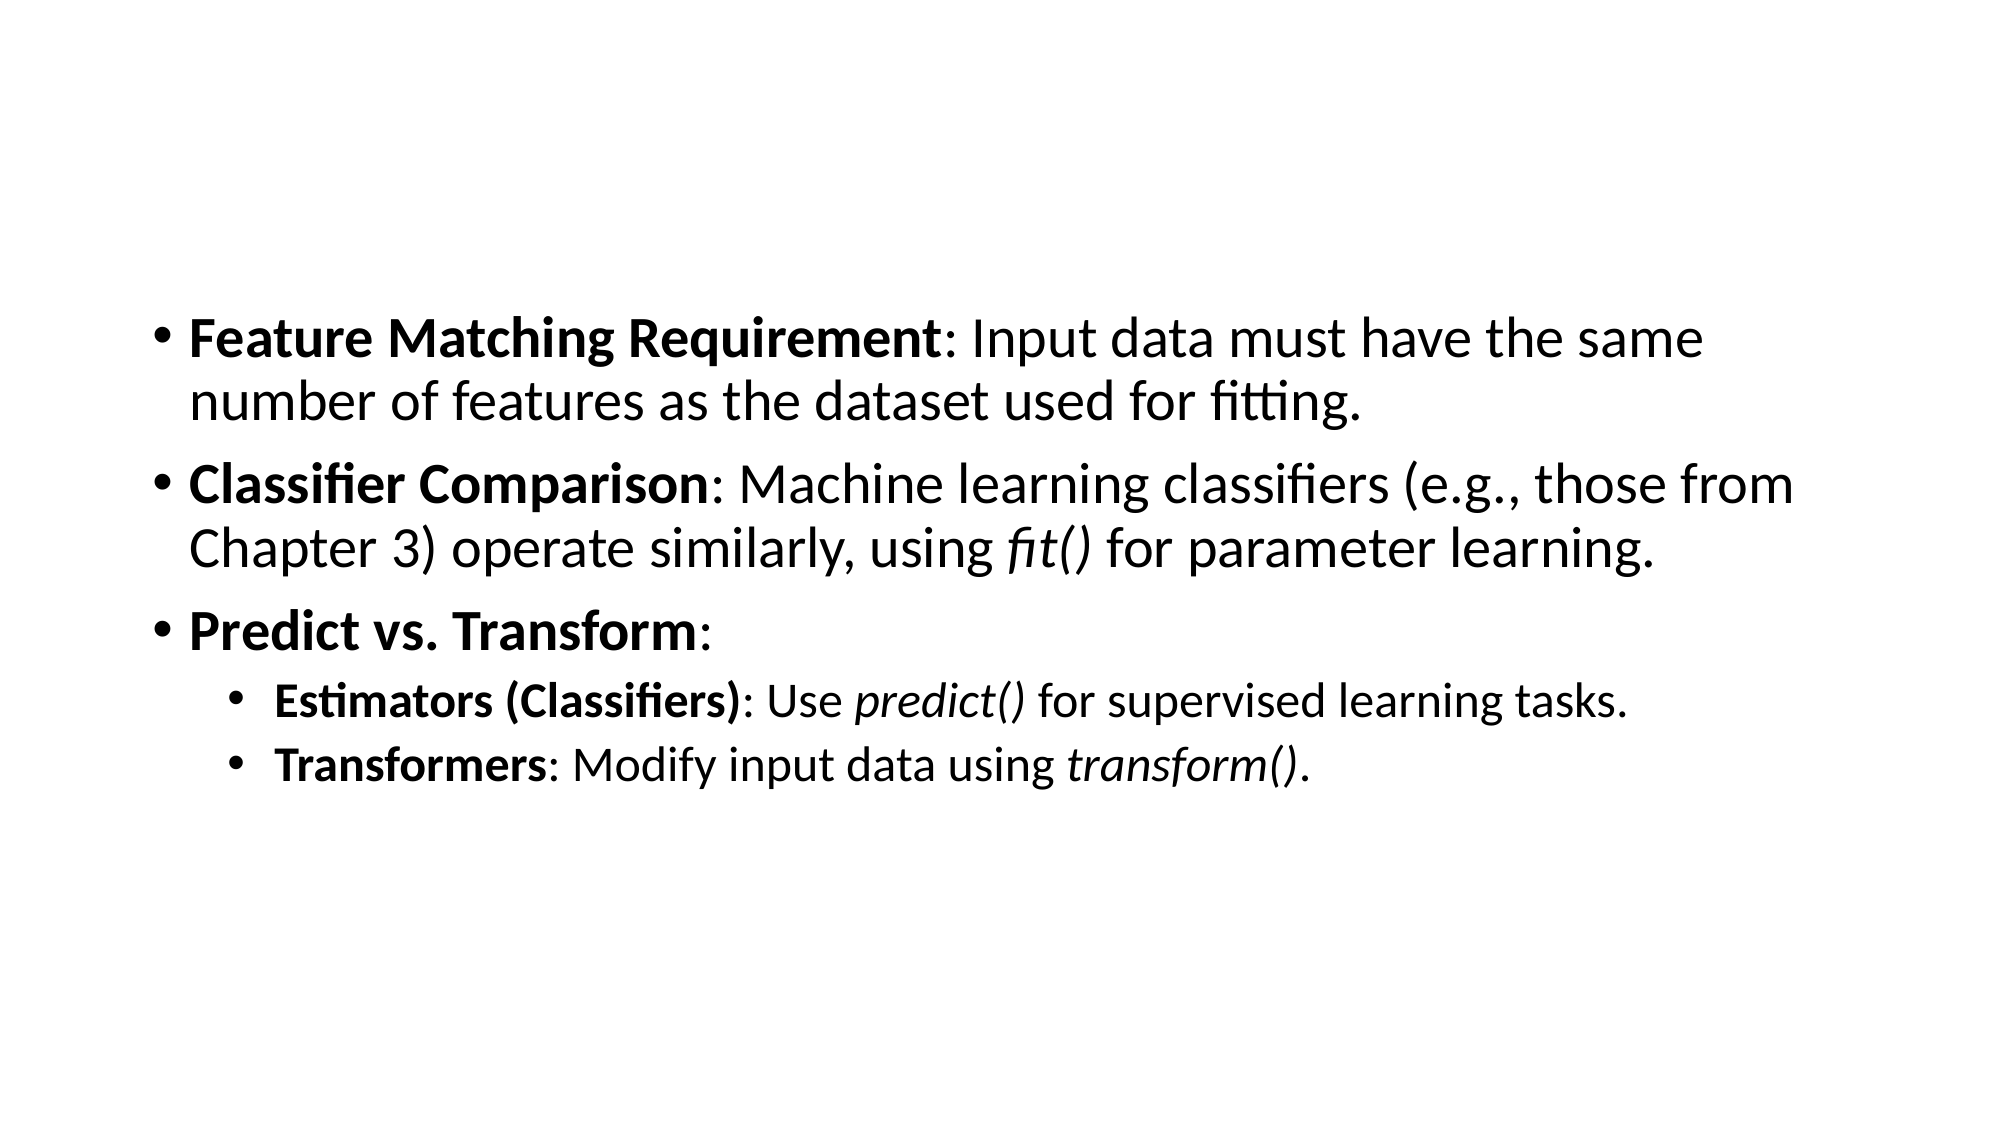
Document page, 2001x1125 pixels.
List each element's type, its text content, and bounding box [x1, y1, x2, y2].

list Feature Matching Requirement: Input data must have the same number of features as the dataset used for fitting. Classifier Comparison: Machine learning classifiers (e.g., those from Chapter 3) operate similarly, using fit() for parameter learning. Predict vs. Transform: Estimators (Classifiers): Use predict() for supervised learning tasks. Transformers: Modify input data using transform(). [137, 299, 1863, 1014]
